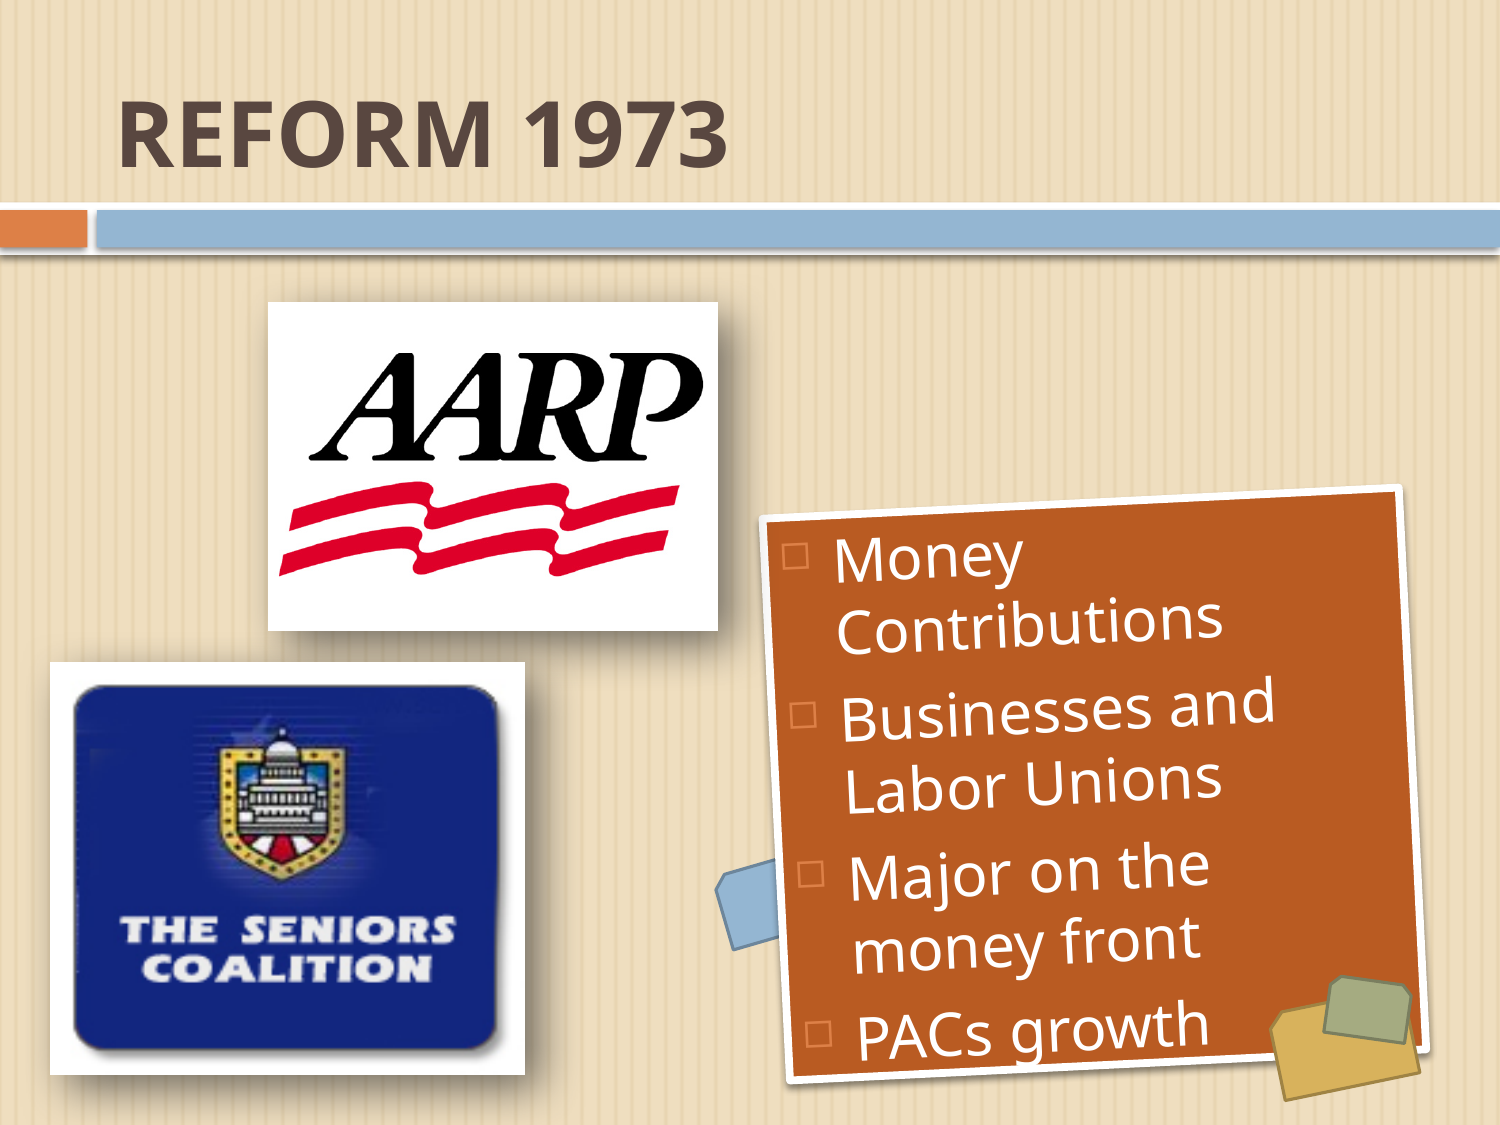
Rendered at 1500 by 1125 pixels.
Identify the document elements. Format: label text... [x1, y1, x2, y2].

list Money Contributions Businesses and Labor Unions Major on the money front PACs growth [764, 483, 1431, 1085]
title Reform 1973 [99, 50, 1438, 213]
text_box [1268, 1001, 1422, 1103]
picture [49, 662, 526, 1076]
picture [268, 301, 718, 631]
text_box [1322, 974, 1413, 1045]
text_box [714, 859, 774, 952]
